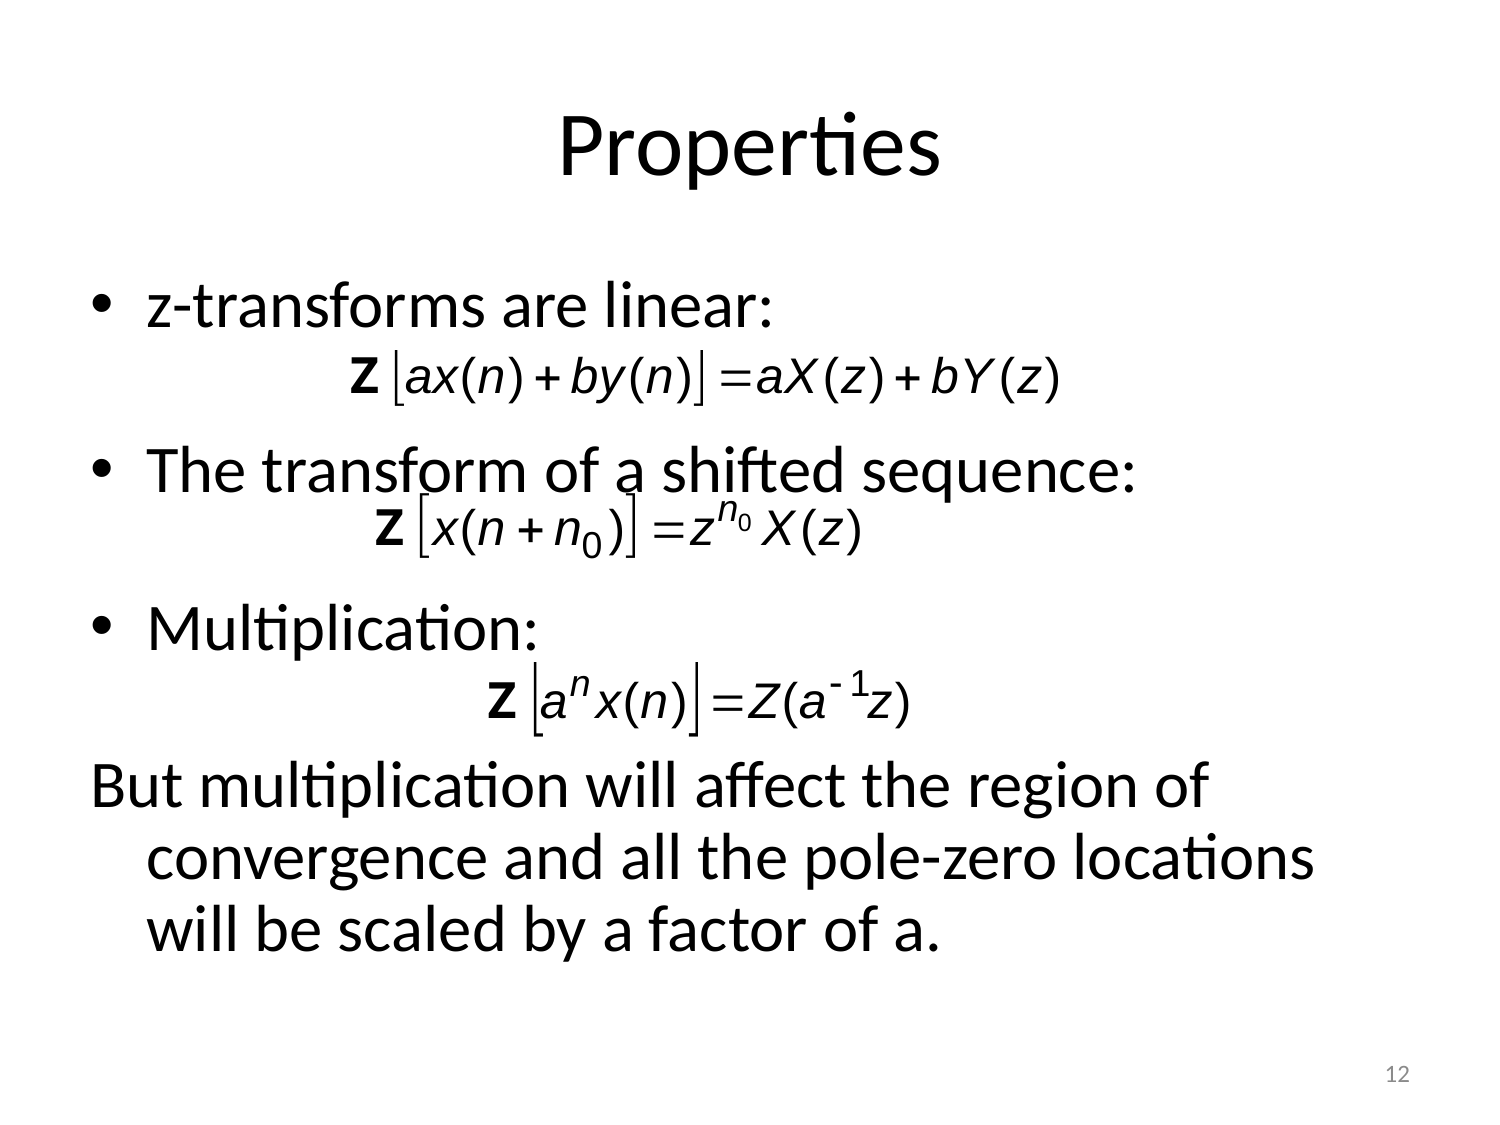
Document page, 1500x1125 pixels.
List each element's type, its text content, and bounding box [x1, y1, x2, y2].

list z-transforms are linear: The transform of a shifted sequence: Multiplication: But multiplication will affect the region of convergence and all the pole-zero locations will be scaled by a factor of a. [75, 262, 1425, 1005]
slide_number 12 [1074, 1042, 1425, 1103]
title Properties [75, 45, 1425, 233]
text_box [337, 349, 1063, 415]
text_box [474, 662, 913, 740]
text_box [362, 487, 865, 567]
